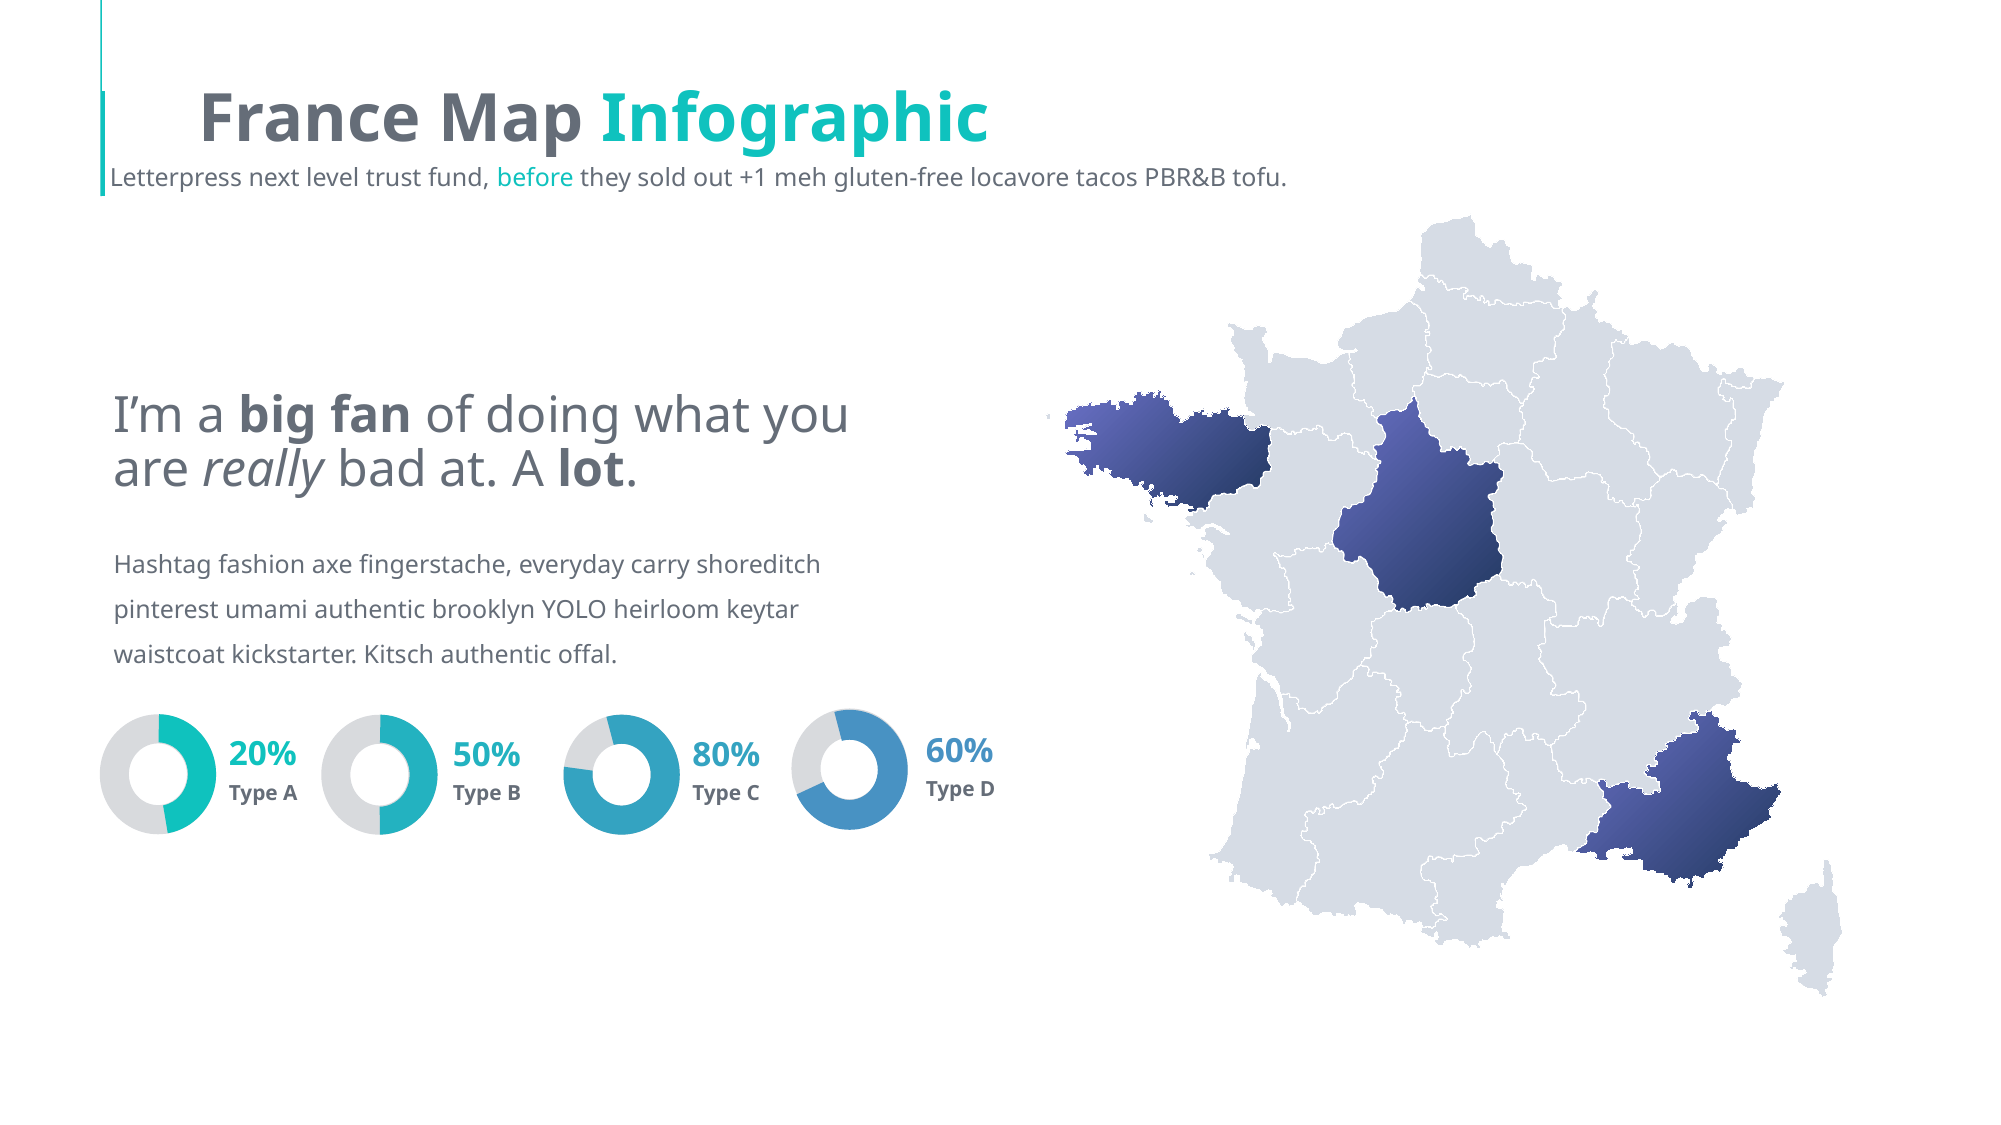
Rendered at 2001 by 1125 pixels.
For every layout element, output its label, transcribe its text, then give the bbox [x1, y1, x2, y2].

text_box France Map Infographic [183, 66, 1423, 162]
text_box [1045, 213, 1843, 998]
text_box Hashtag fashion axe fingerstache, everyday carry shoreditch pinterest umami authentic brooklyn YOLO heirloom keytar waistcoat kickstarter. Kitsch authentic offal. [98, 526, 897, 676]
text_box I’m a big fan of doing what you are really bad at. A lot. [98, 381, 918, 505]
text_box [99, 708, 1000, 835]
text_box Letterpress next level trust fund, before they sold out +1 meh gluten-free locavore tacos PBR&B tofu. [95, 154, 1310, 199]
